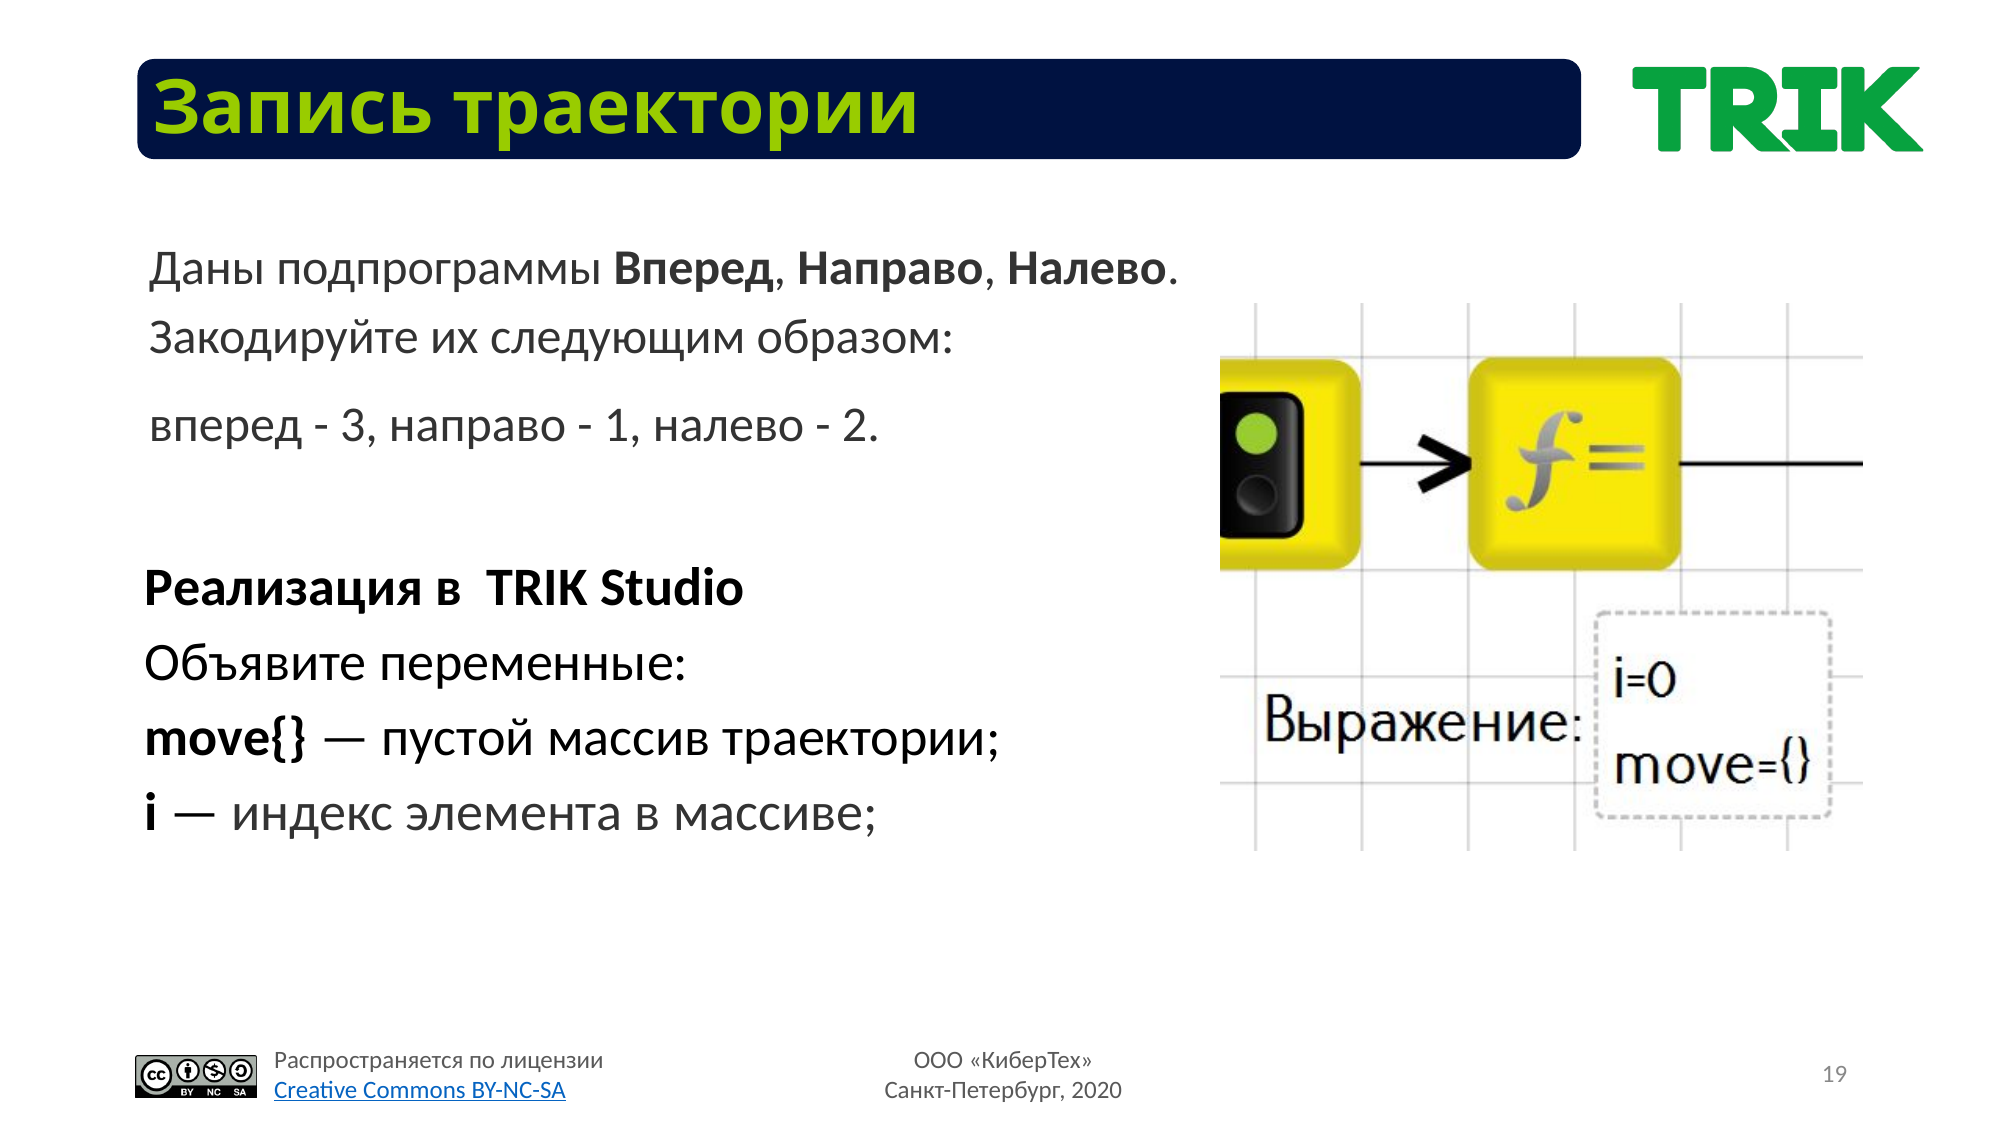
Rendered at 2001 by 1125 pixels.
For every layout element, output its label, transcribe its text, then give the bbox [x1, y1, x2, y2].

picture [1219, 303, 1863, 851]
text_box 19 [1412, 1042, 1863, 1103]
picture [135, 1055, 257, 1098]
picture [1631, 64, 1924, 154]
text_box Реализация в TRIK Studio Объявите переменные: move{} — пустой массив траектории; i — индекс элемента в массиве; [129, 527, 1020, 854]
text_box Запись траектории [137, 61, 1582, 162]
text_box Даны подпрограммы Вперед, Направо, Налево. Закодируйте их следующим образом: вперед - 3, направо - 1, налево - 2. [134, 217, 1360, 468]
